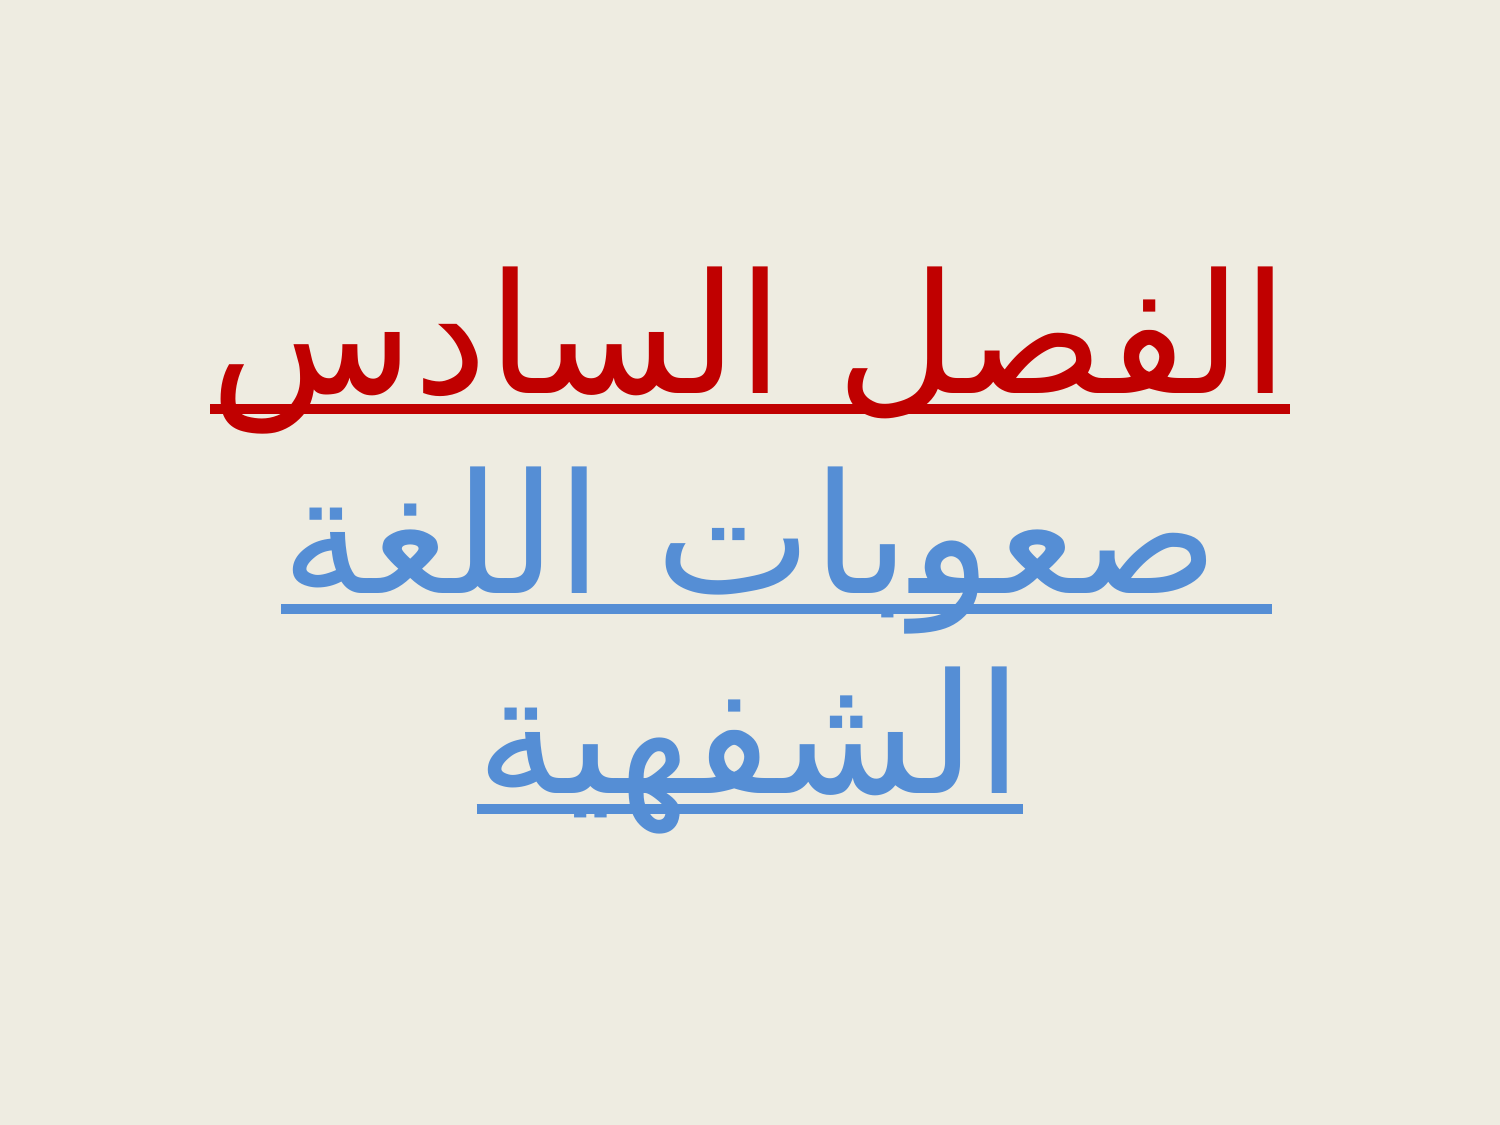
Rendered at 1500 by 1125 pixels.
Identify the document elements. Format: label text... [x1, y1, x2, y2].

title الفصل السادس صعوبات اللغة الشفهية [112, 199, 1388, 856]
